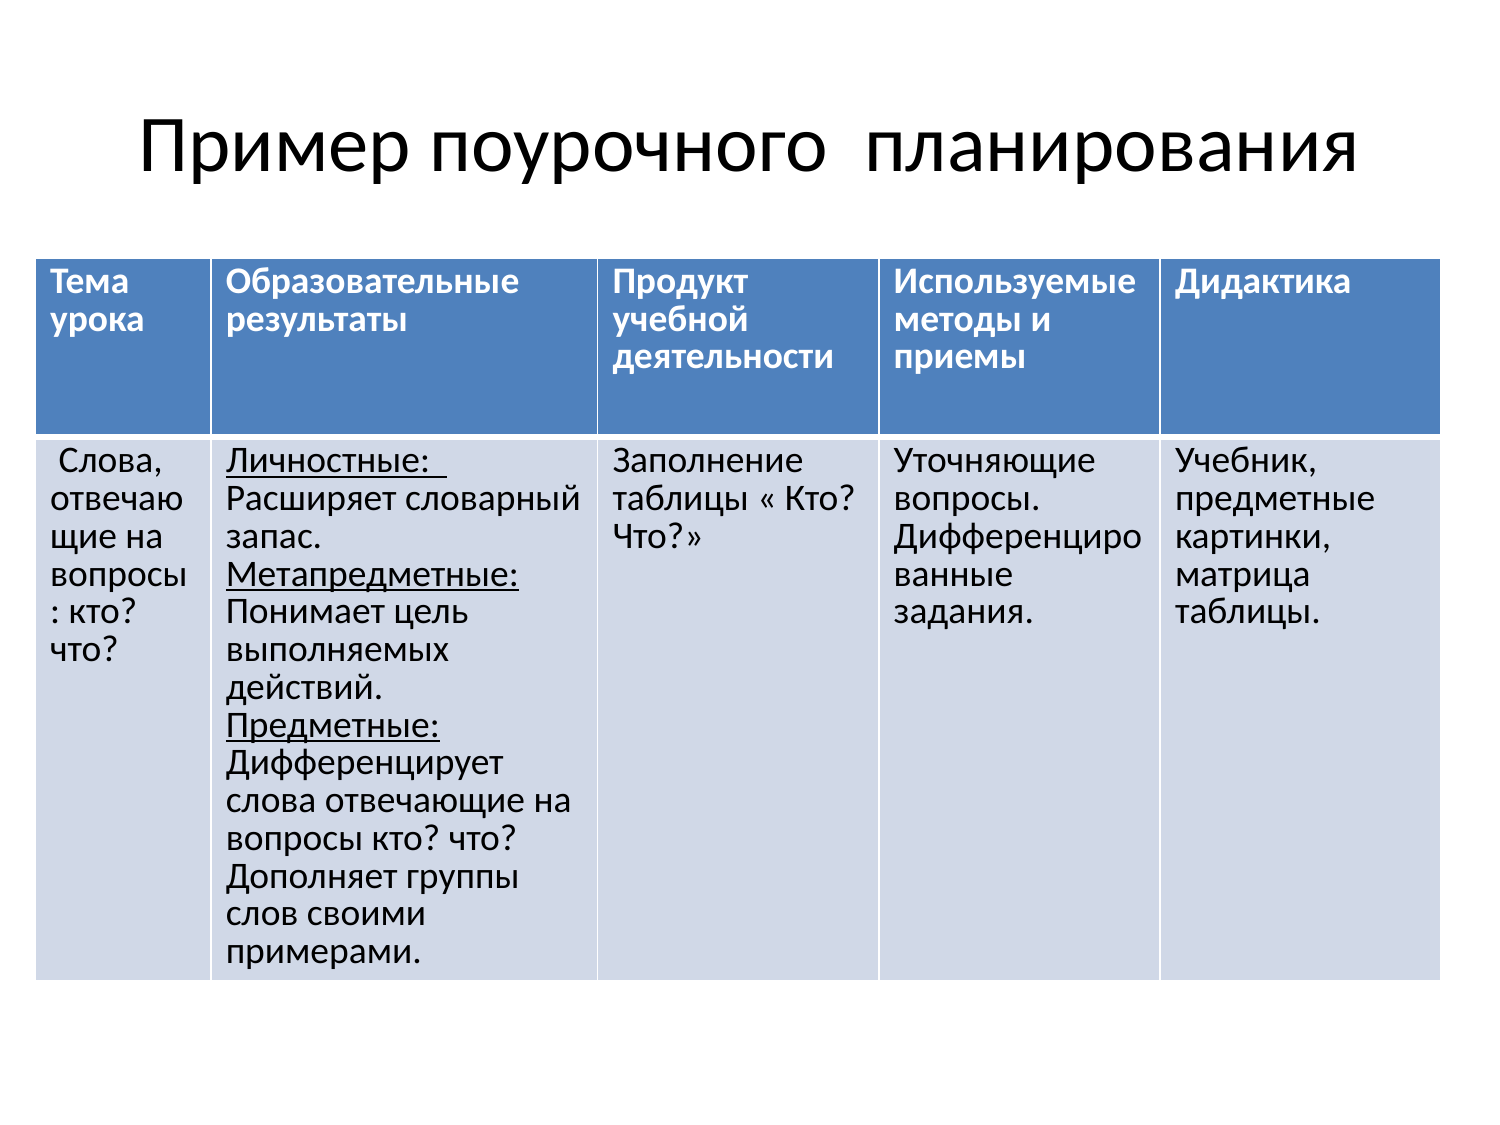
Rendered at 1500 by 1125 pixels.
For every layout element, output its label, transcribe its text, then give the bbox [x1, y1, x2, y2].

table_cell Учебник, предметные картинки, матрица таблицы. [1161, 440, 1440, 980]
table_cell Слова, отвечающие на вопросы: кто? что? [36, 440, 210, 980]
table_header Продукт учебной деятельности [598, 259, 878, 434]
table_cell Заполнение таблицы « Кто? Что?» [598, 440, 878, 980]
table_header Дидактика [1161, 259, 1440, 434]
table_header Используемые методы и приемы [880, 259, 1159, 434]
title Пример поурочного планирования [75, 45, 1425, 233]
table_cell Уточняющие вопросы. Дифференцированные задания. [880, 440, 1159, 980]
table_cell Личностные: Расширяет словарный запас. Метапредметные: Понимает цель выполняемых действий. Предметные: Дифференцирует слова отвечающие на вопросы кто? что? Дополняет группы слов своими примерами. [212, 440, 597, 980]
table_header Тема урока [36, 259, 210, 434]
table_header Образовательные результаты [212, 259, 597, 434]
